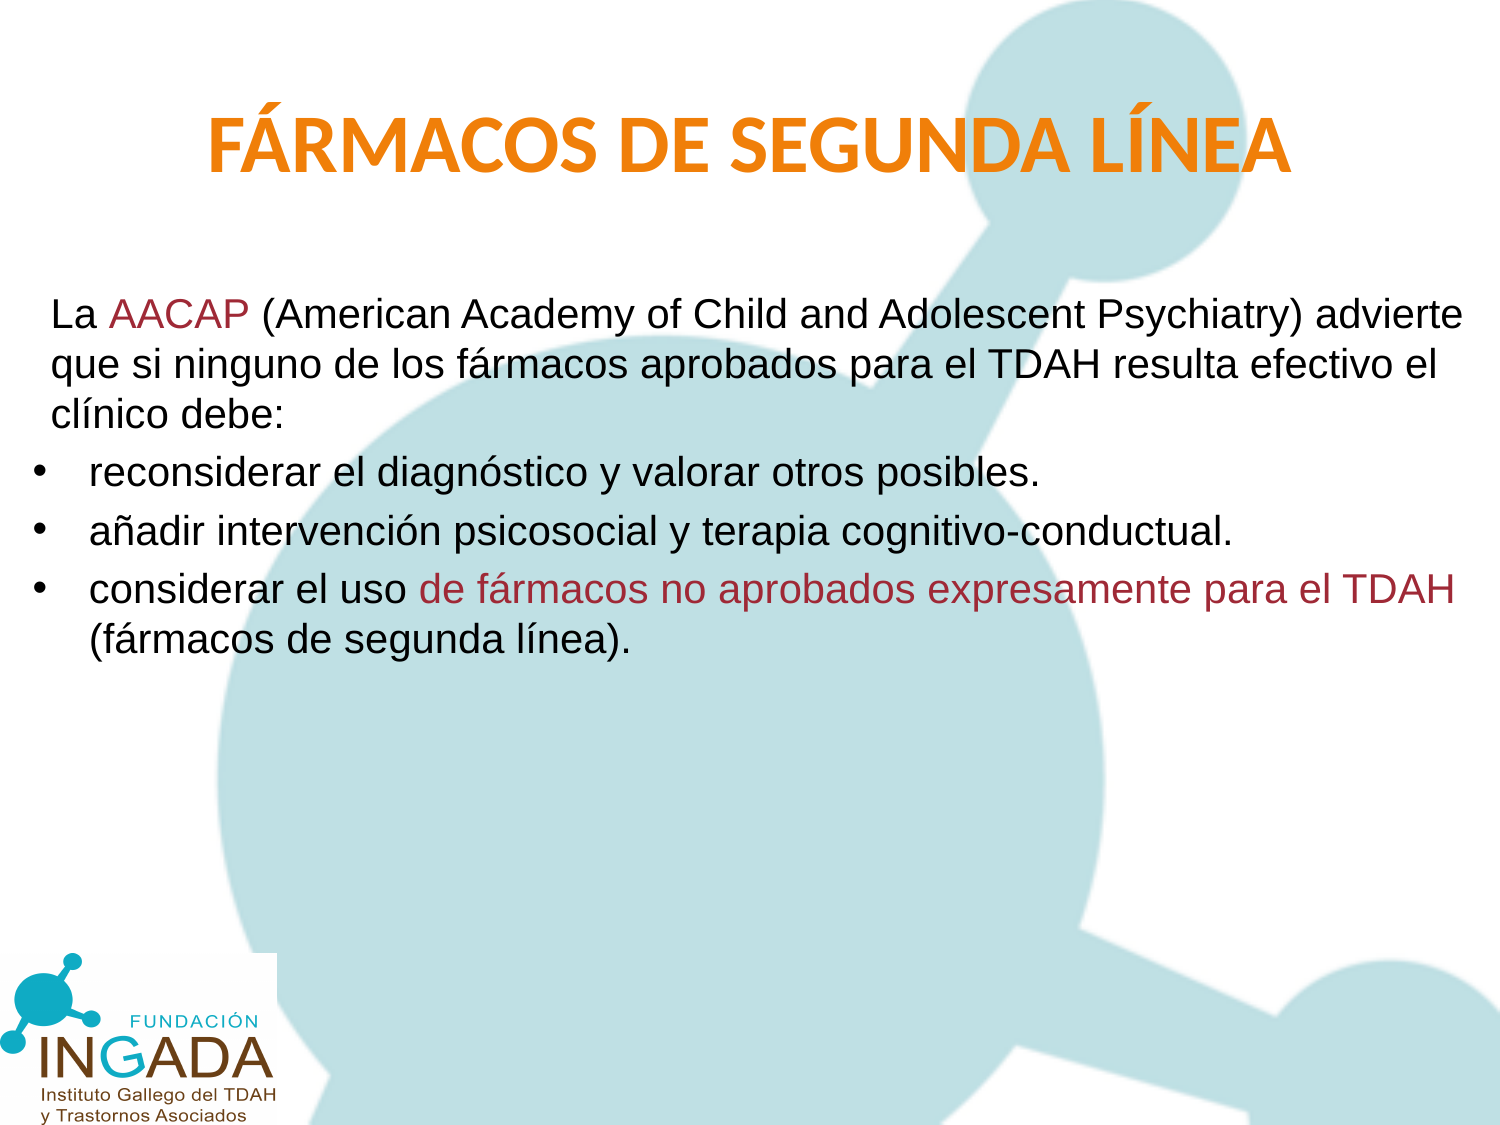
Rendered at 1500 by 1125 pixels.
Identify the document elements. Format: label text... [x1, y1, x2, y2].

picture [0, 953, 277, 1125]
title FÁRMACOS DE SEGUNDA LÍNEA [75, 45, 1425, 233]
list La AACAP (American Academy of Child and Adolescent Psychiatry) advierte que si ninguno de los fármacos aprobados para el TDAH resulta efectivo el clínico debe: reconsiderar el diagnóstico y valorar otros posibles. añadir intervención psicosocial y terapia cognitivo-conductual. considerar el uso de fármacos no aprobados expresamente para el TDAH (fármacos de segunda línea). [17, 278, 1483, 1022]
